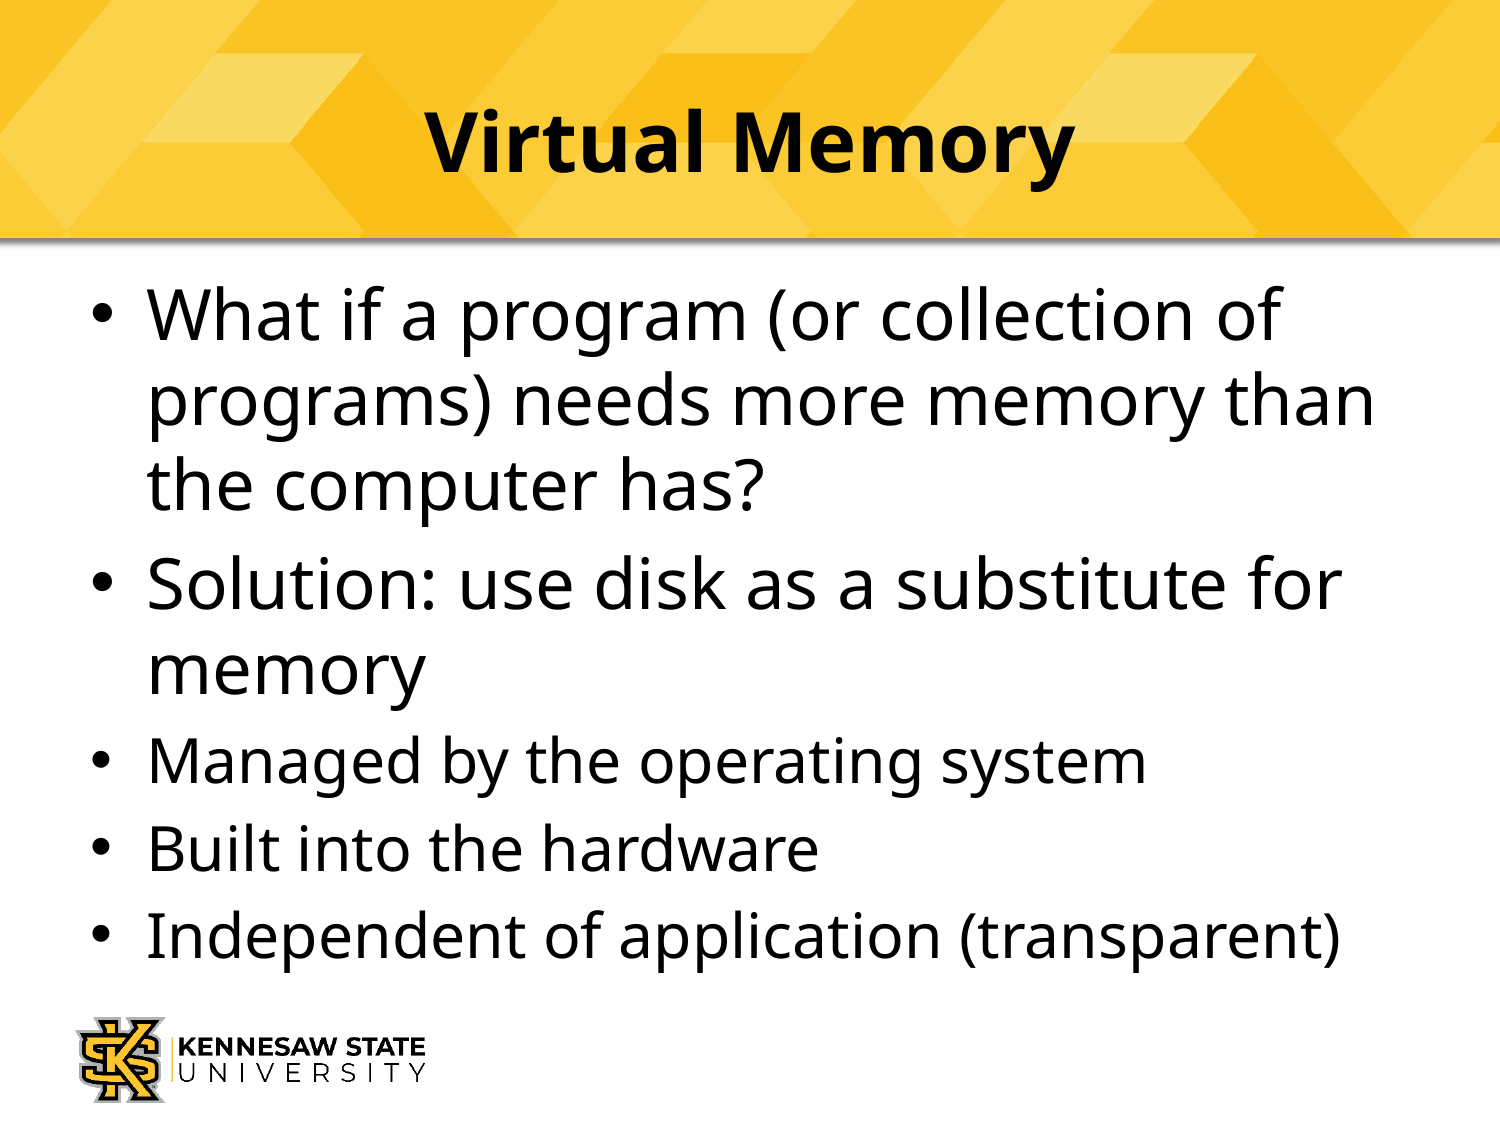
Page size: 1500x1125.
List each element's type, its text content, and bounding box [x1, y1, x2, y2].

picture [0, 0, 1500, 251]
picture [75, 1017, 425, 1103]
list What if a program (or collection of programs) needs more memory than the computer has? Solution: use disk as a substitute for memory Managed by the operating system Built into the hardware Independent of application (transparent) [75, 262, 1425, 1005]
title Virtual Memory [75, 45, 1425, 233]
